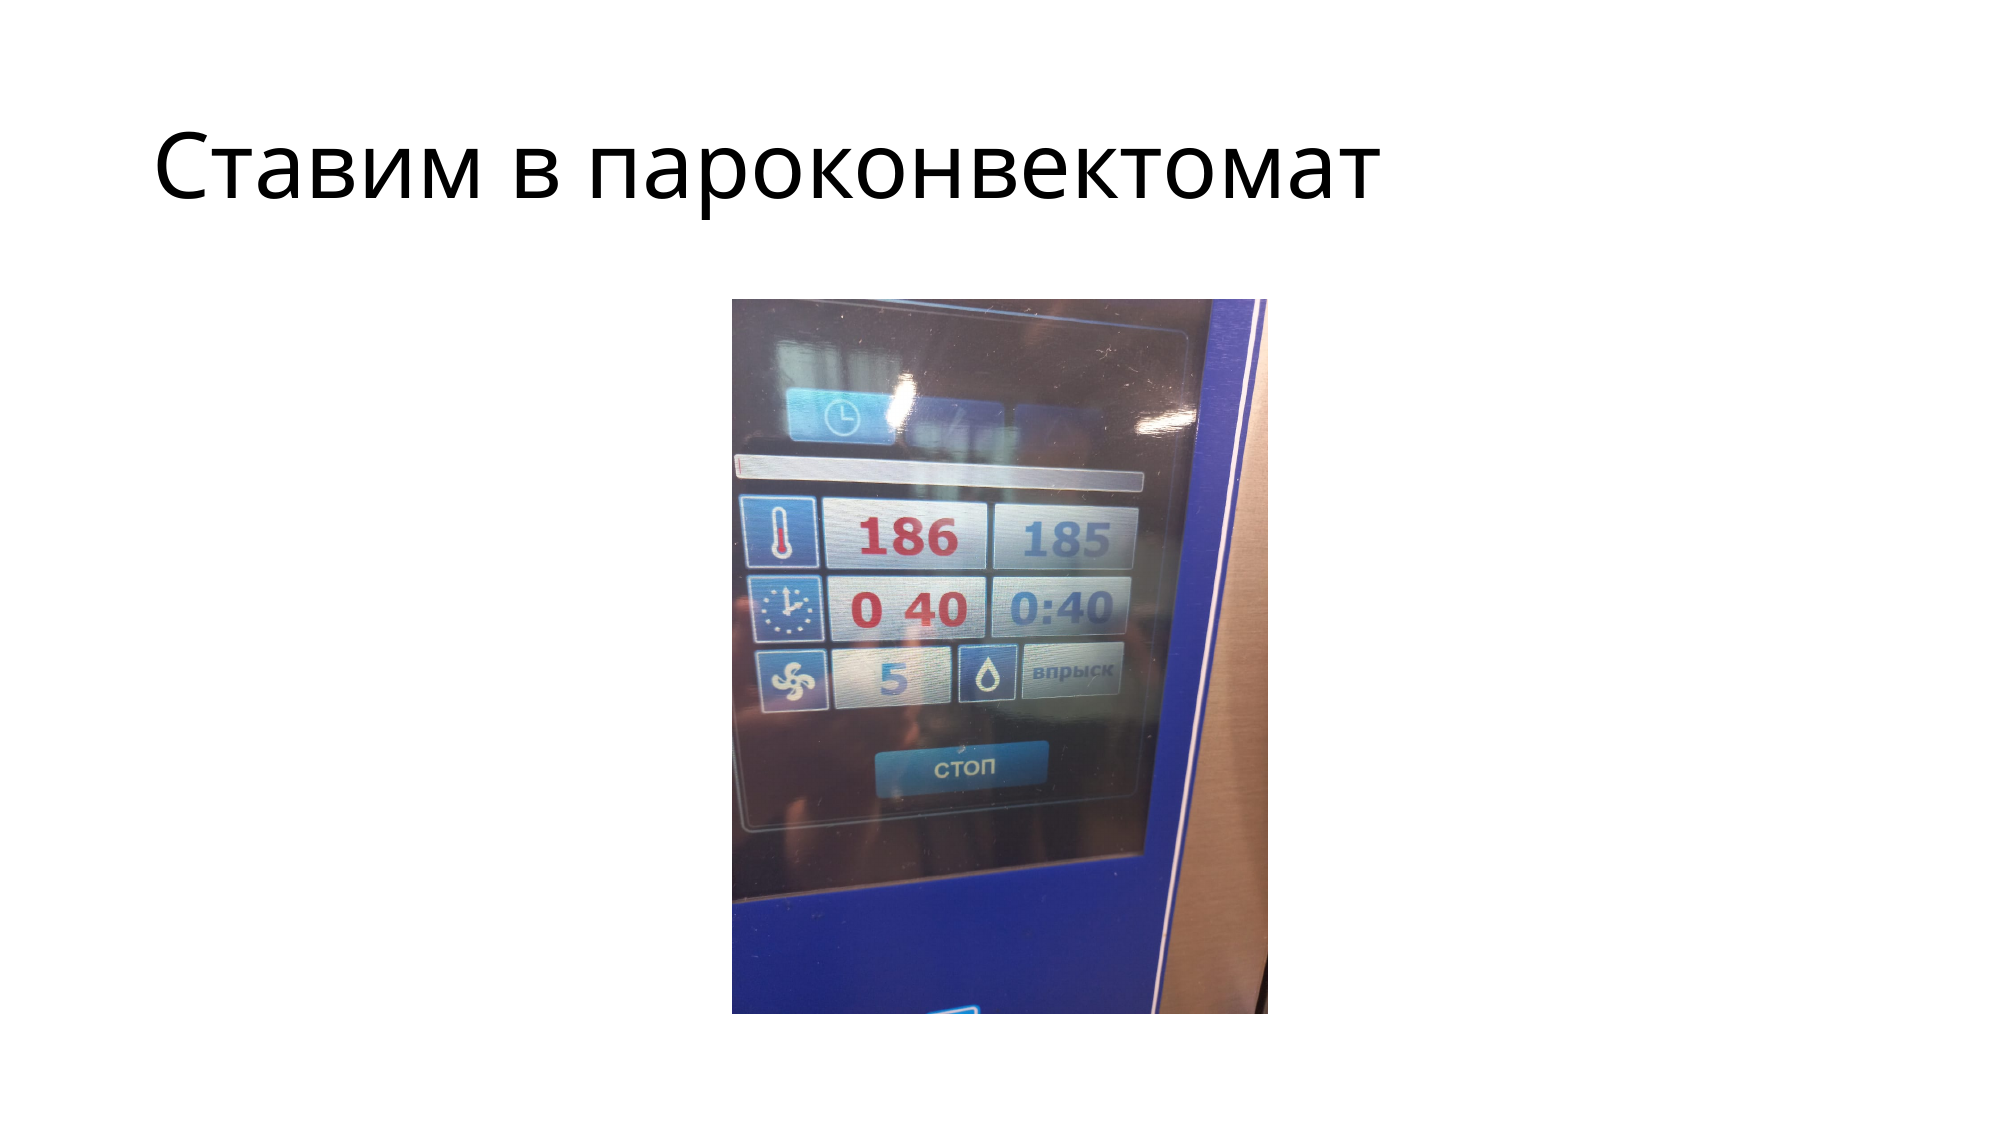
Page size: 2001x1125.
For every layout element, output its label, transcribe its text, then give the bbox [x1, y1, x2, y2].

title Ставим в пароконвектомат [137, 59, 1863, 278]
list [732, 299, 1268, 1014]
